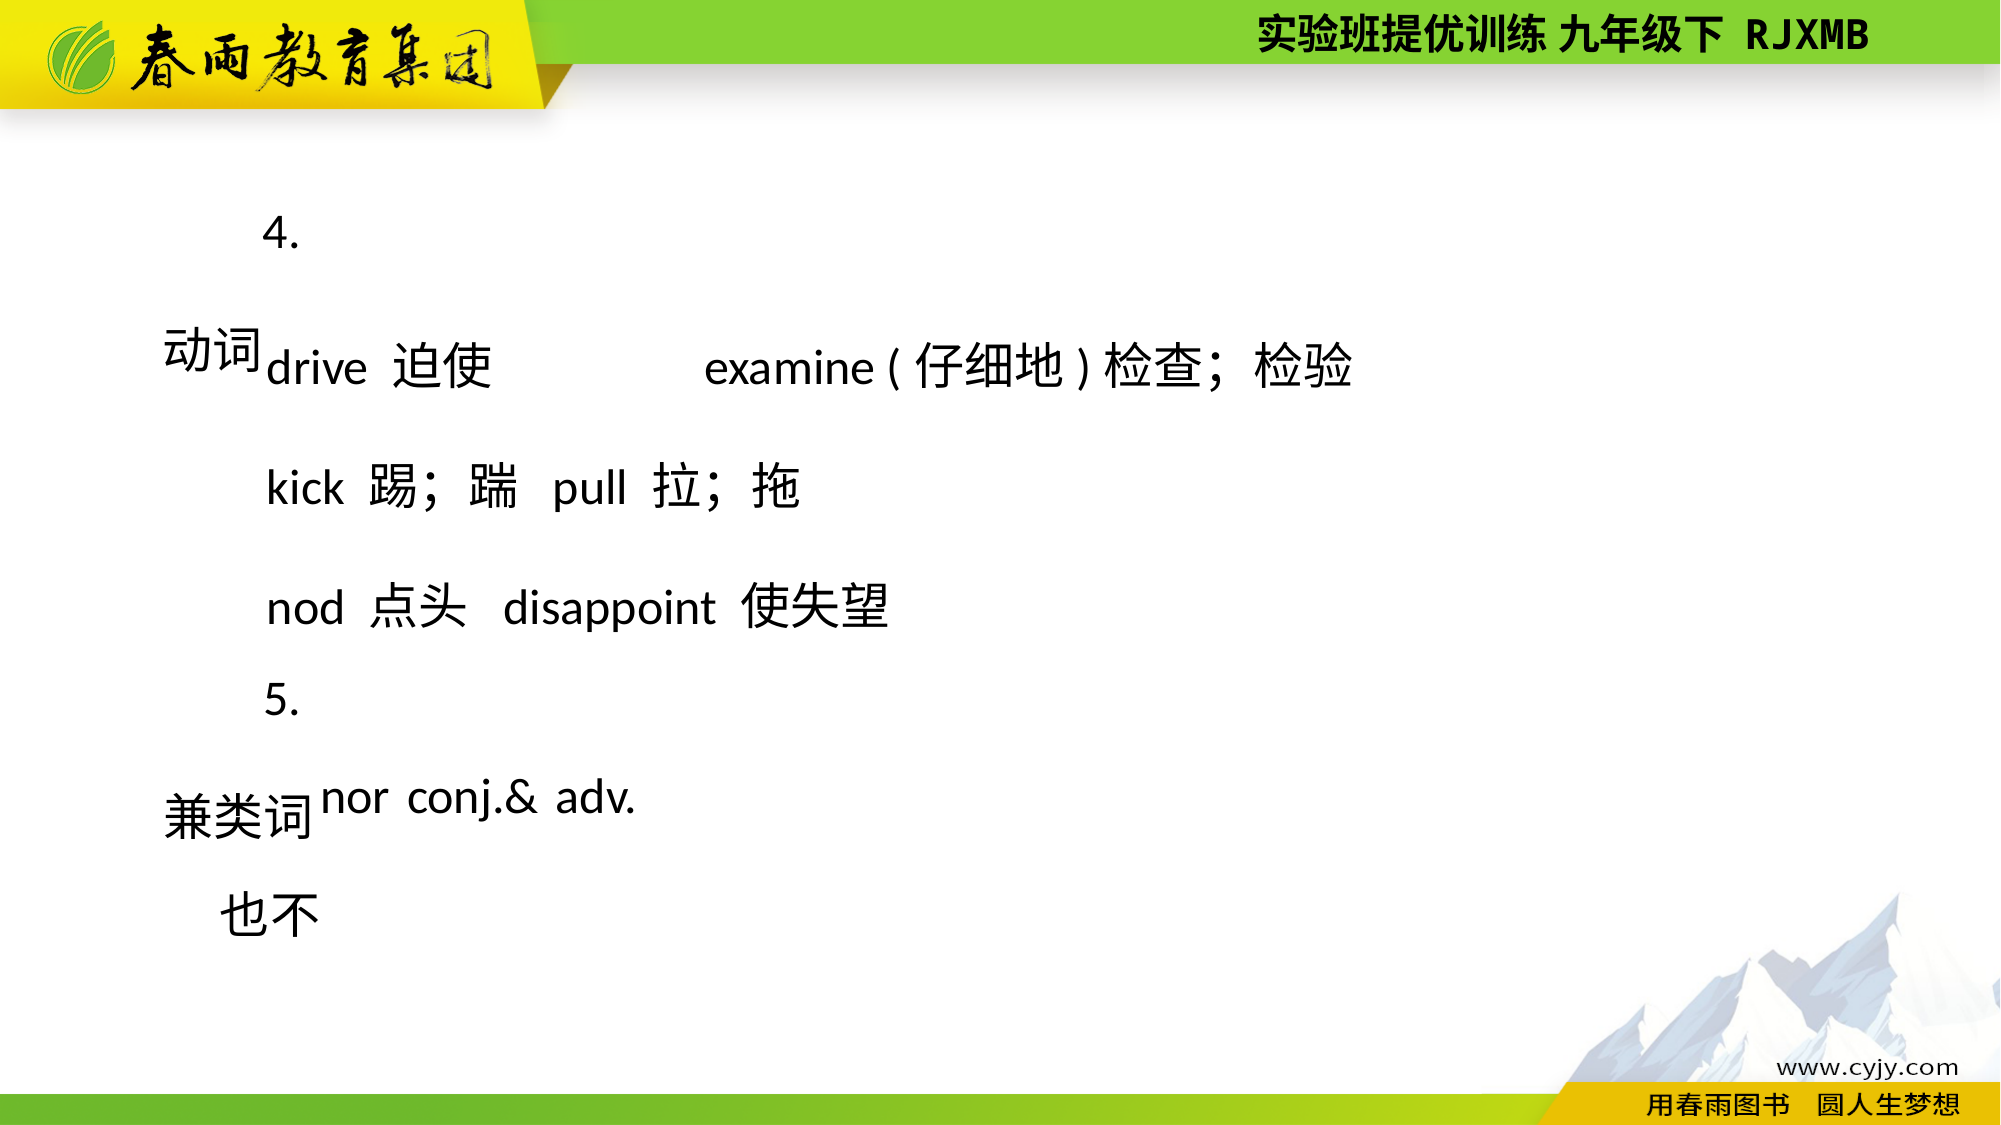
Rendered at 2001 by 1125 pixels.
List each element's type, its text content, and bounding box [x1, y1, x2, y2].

text_box 4. 动词 [148, 130, 327, 266]
text_box 5. 兼类词 [148, 598, 378, 734]
text_box nor conj.& adv. 也不 [205, 695, 652, 831]
text_box drive 迫使 examine (仔细地)检查；检验 kick 踢；踹 pull 拉；拖 nod 点头 disappoint 使失望 [152, 267, 1447, 642]
picture [0, 0, 2001, 1125]
